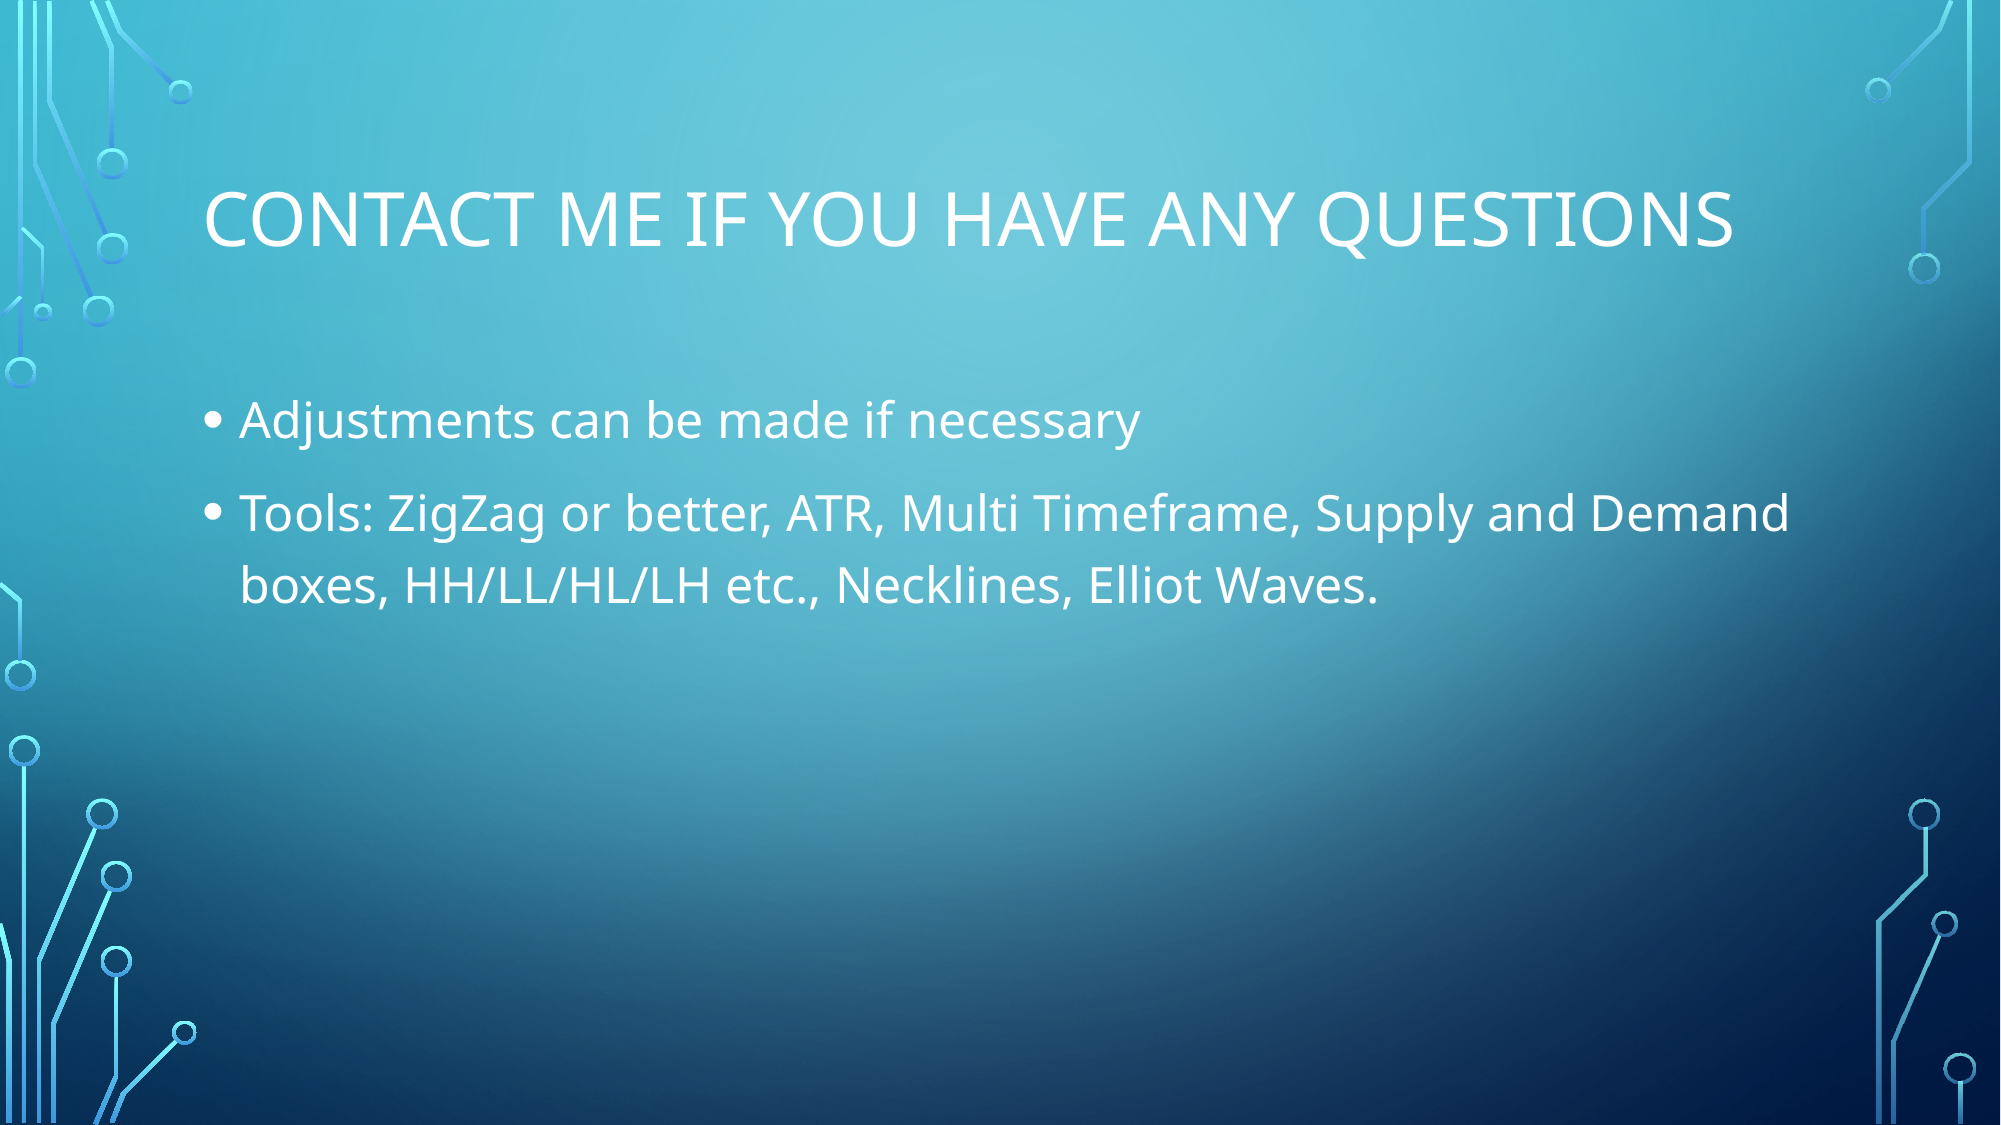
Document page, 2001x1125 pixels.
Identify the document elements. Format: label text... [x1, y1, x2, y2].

title Contact me if you have any questions [187, 101, 1813, 344]
list Adjustments can be made if necessary Tools: ZigZag or better, ATR, Multi Timeframe, Supply and Demand boxes, HH/LL/HL/LH etc., Necklines, Elliot Waves. [187, 369, 1813, 950]
